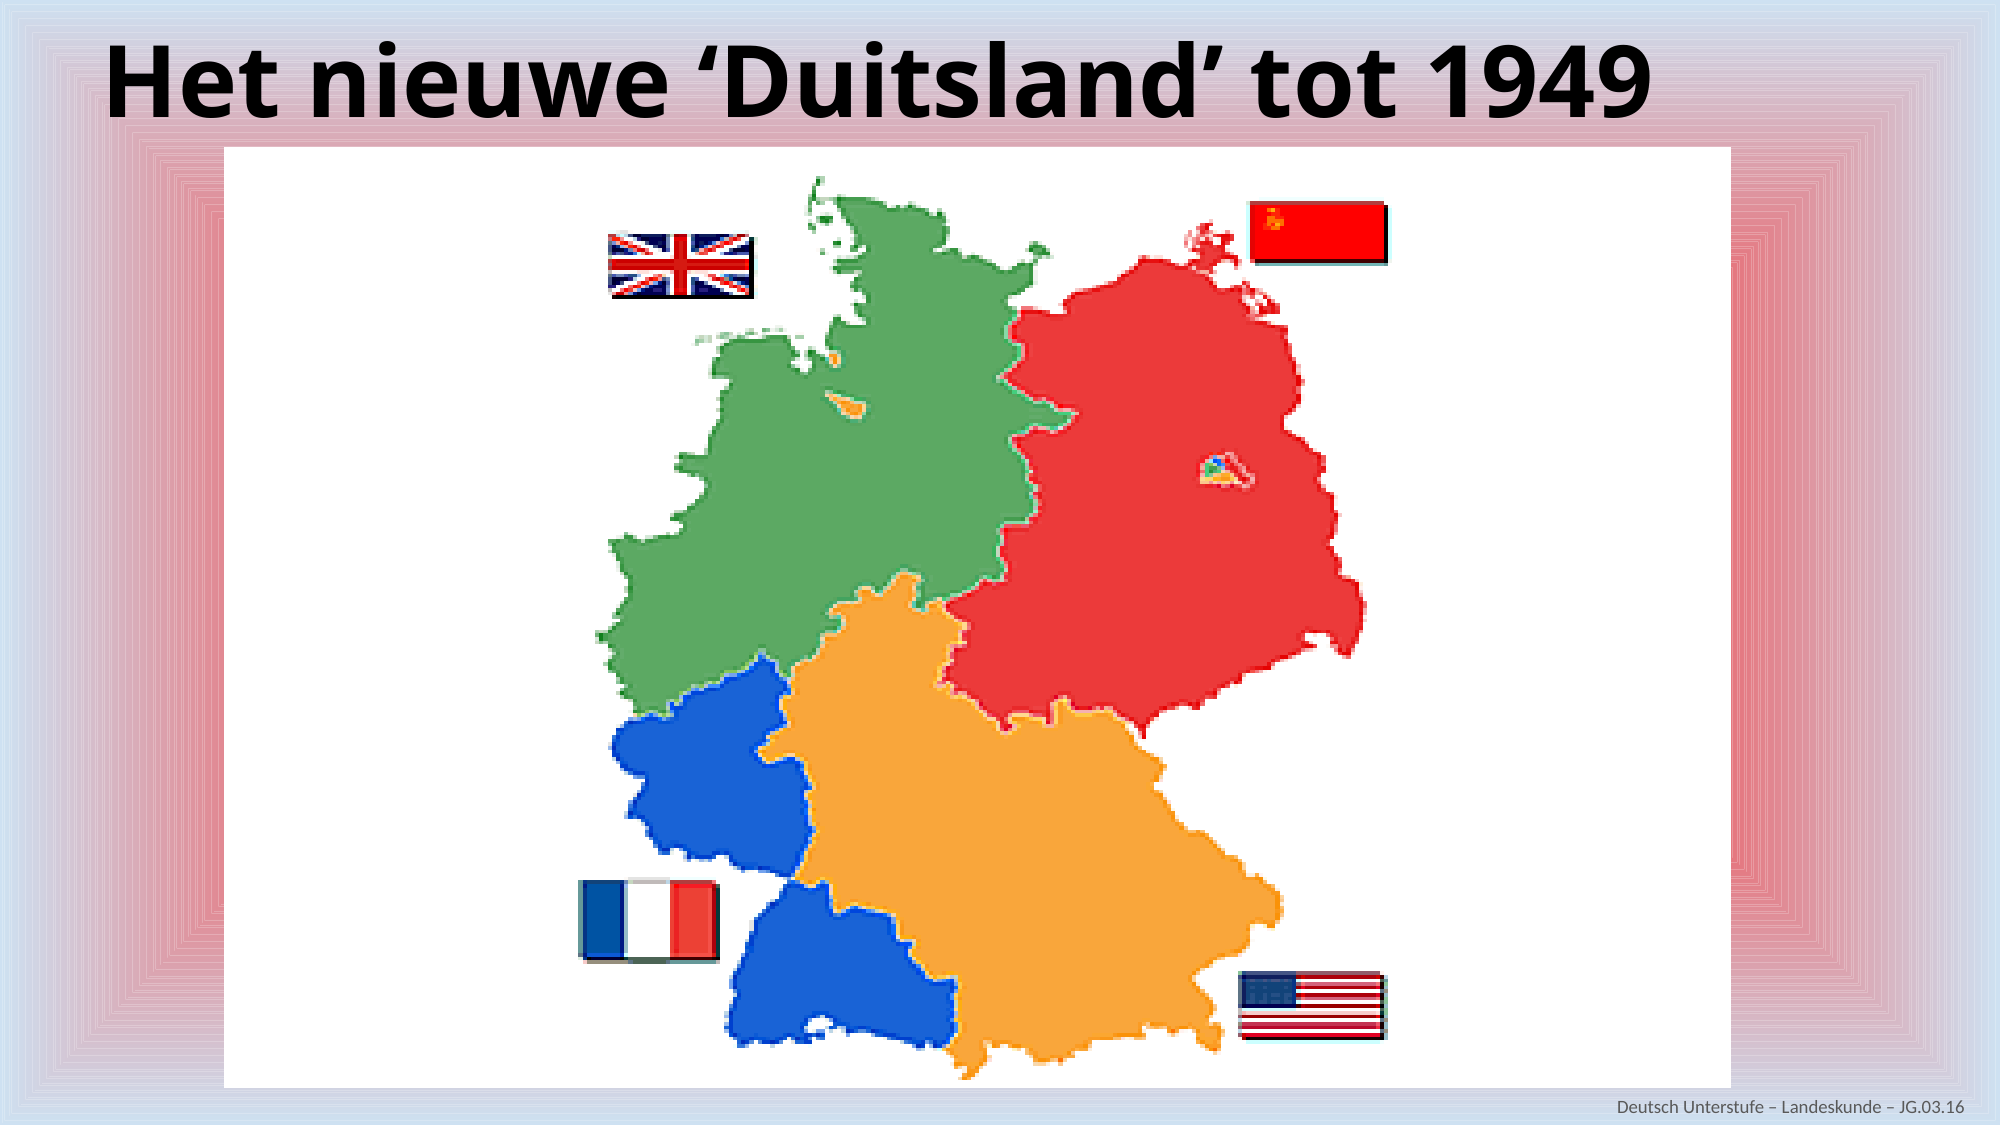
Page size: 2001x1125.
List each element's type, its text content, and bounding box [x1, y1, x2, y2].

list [224, 147, 1731, 1088]
title Het nieuwe ‘Duitsland’ tot 1949 [86, 22, 1812, 148]
text_box Deutsch Unterstufe – Landeskunde – JG.03.16 [1563, 1087, 1980, 1125]
